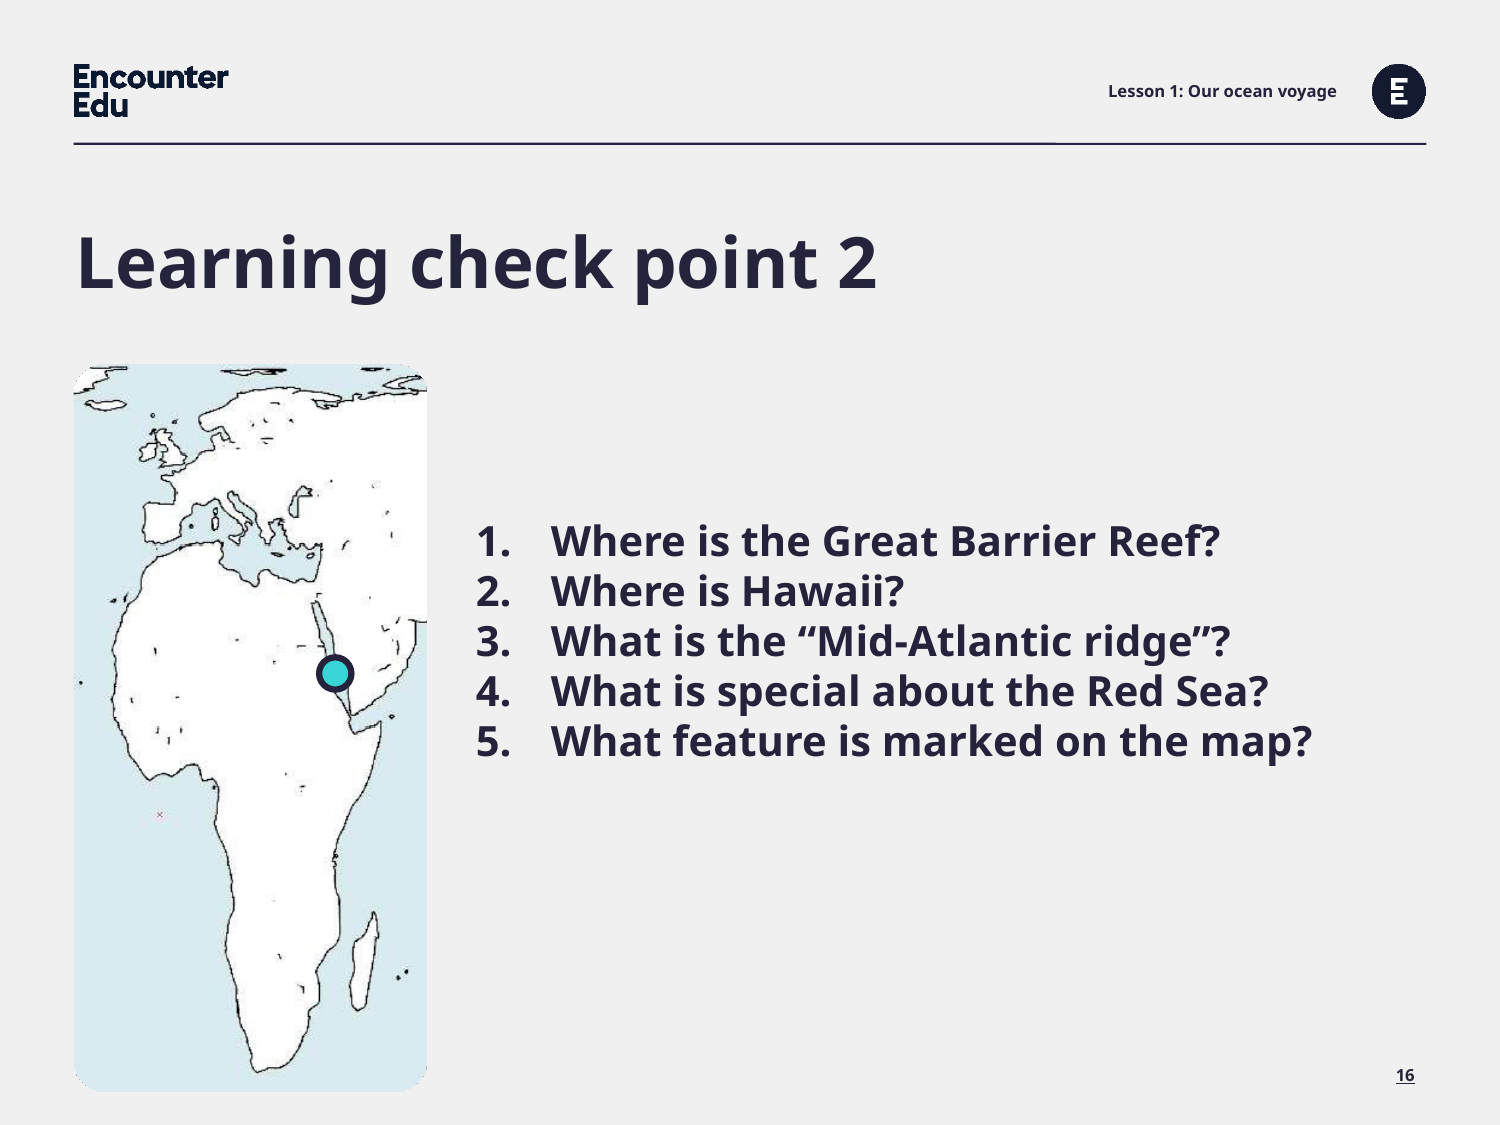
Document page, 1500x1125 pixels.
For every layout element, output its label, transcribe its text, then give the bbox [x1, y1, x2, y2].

picture [70, 62, 233, 118]
text_box [73, 364, 427, 1092]
title Learning check point 2 [67, 222, 1413, 309]
picture [1370, 62, 1427, 120]
text_box Lesson 1: Our ocean voyage [686, 73, 1353, 109]
text_box [319, 657, 352, 690]
text_box 16 [1384, 1060, 1427, 1089]
text_box Where is the Great Barrier Reef? Where is Hawaii? What is the “Mid-Atlantic ridge”? What is special about the Red Sea? What feature is marked on the map? [468, 507, 1344, 773]
